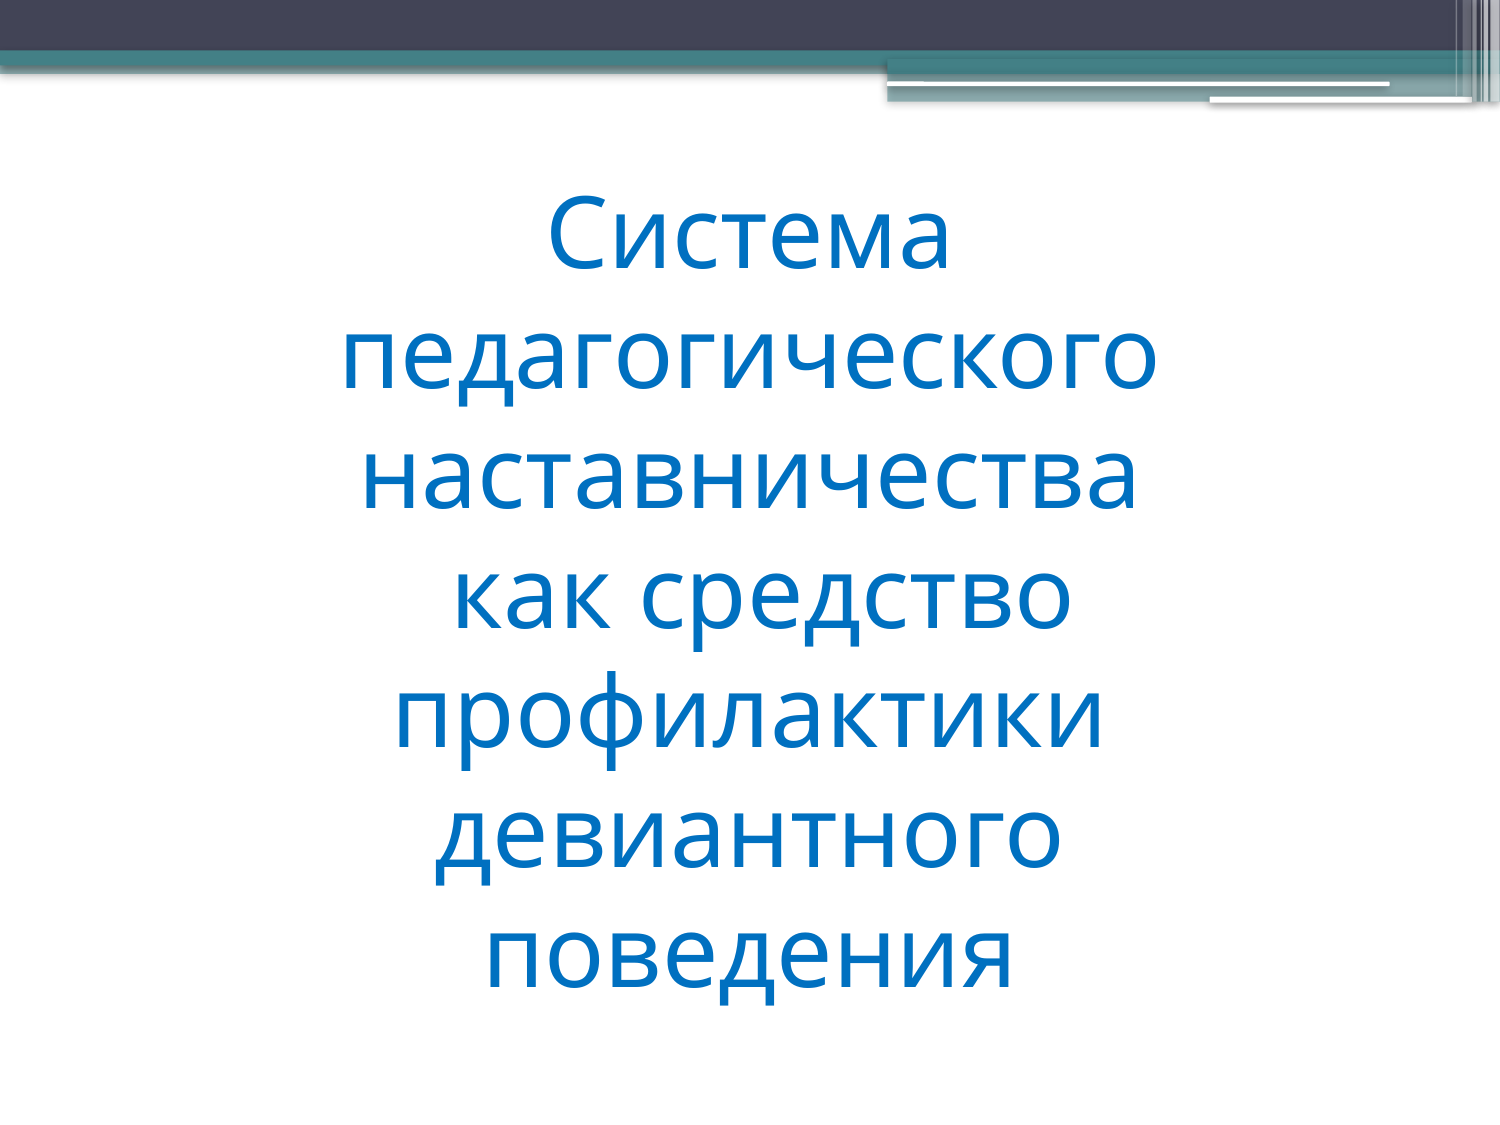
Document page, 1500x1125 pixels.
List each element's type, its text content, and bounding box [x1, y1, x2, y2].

text_box Система педагогического наставничества как средство профилактики девиантного поведения [194, 160, 1306, 1016]
